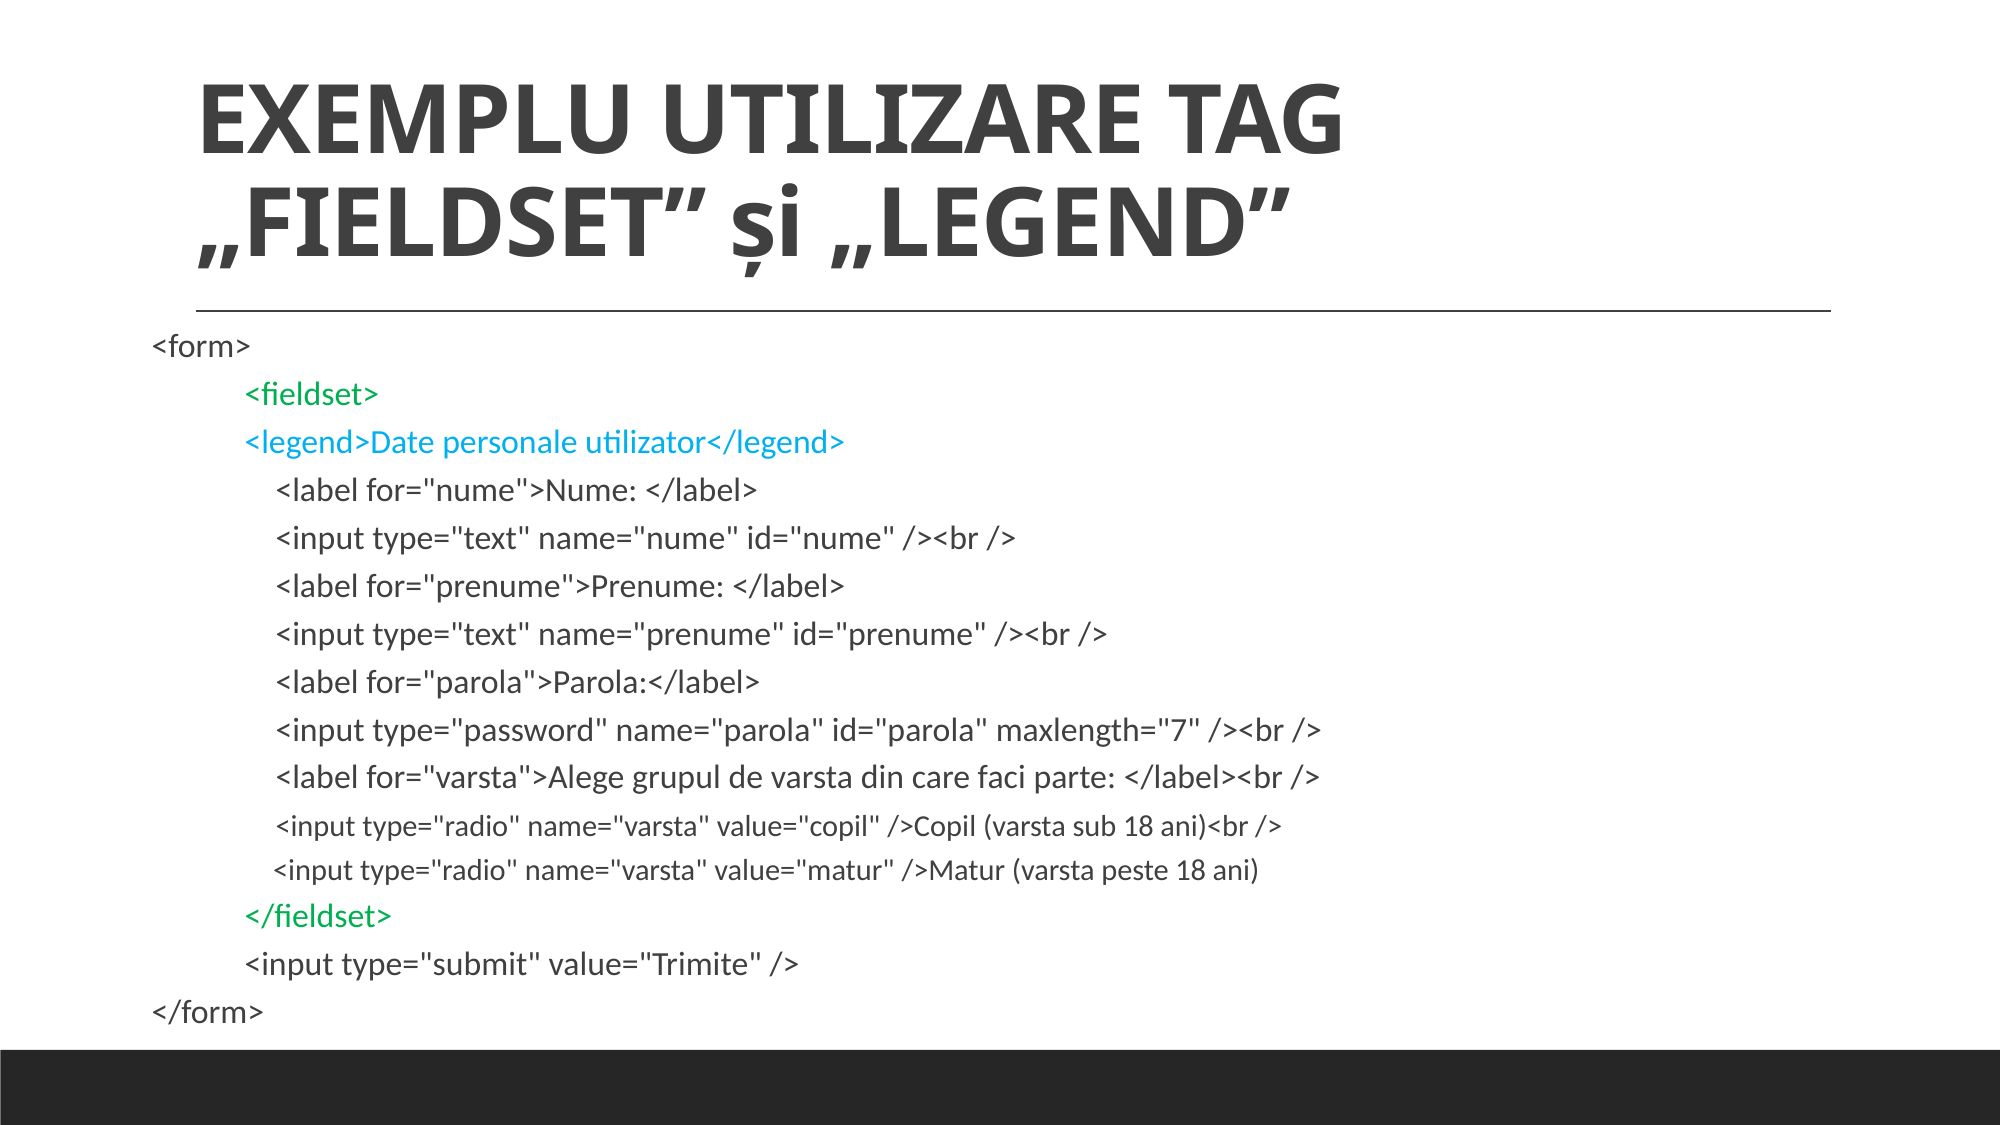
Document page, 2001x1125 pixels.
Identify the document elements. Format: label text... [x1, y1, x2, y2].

list <form> <fieldset> <legend>Date personale utilizator</legend> <label for="nume">Nume: </label> <input type="text" name="nume" id="nume" /><br /> <label for="prenume">Prenume: </label> <input type="text" name="prenume" id="prenume" /><br /> <label for="parola">Parola:</label> <input type="password" name="parola" id="parola" maxlength="7" /><br /> <label for="varsta">Alege grupul de varsta din care faci parte: </label><br /> <input type="radio" name="varsta" value="copil" />Copil (varsta sub 18 ani)<br /> <input type="radio" name="varsta" value="matur" />Matur (varsta peste 18 ani) </fieldset> <input type="submit" value="Trimite" /> </form> [151, 312, 1750, 1044]
title EXEMPLU UTILIZARE TAG „FIELDSET” şi „LEGEND” [180, 47, 1830, 285]
